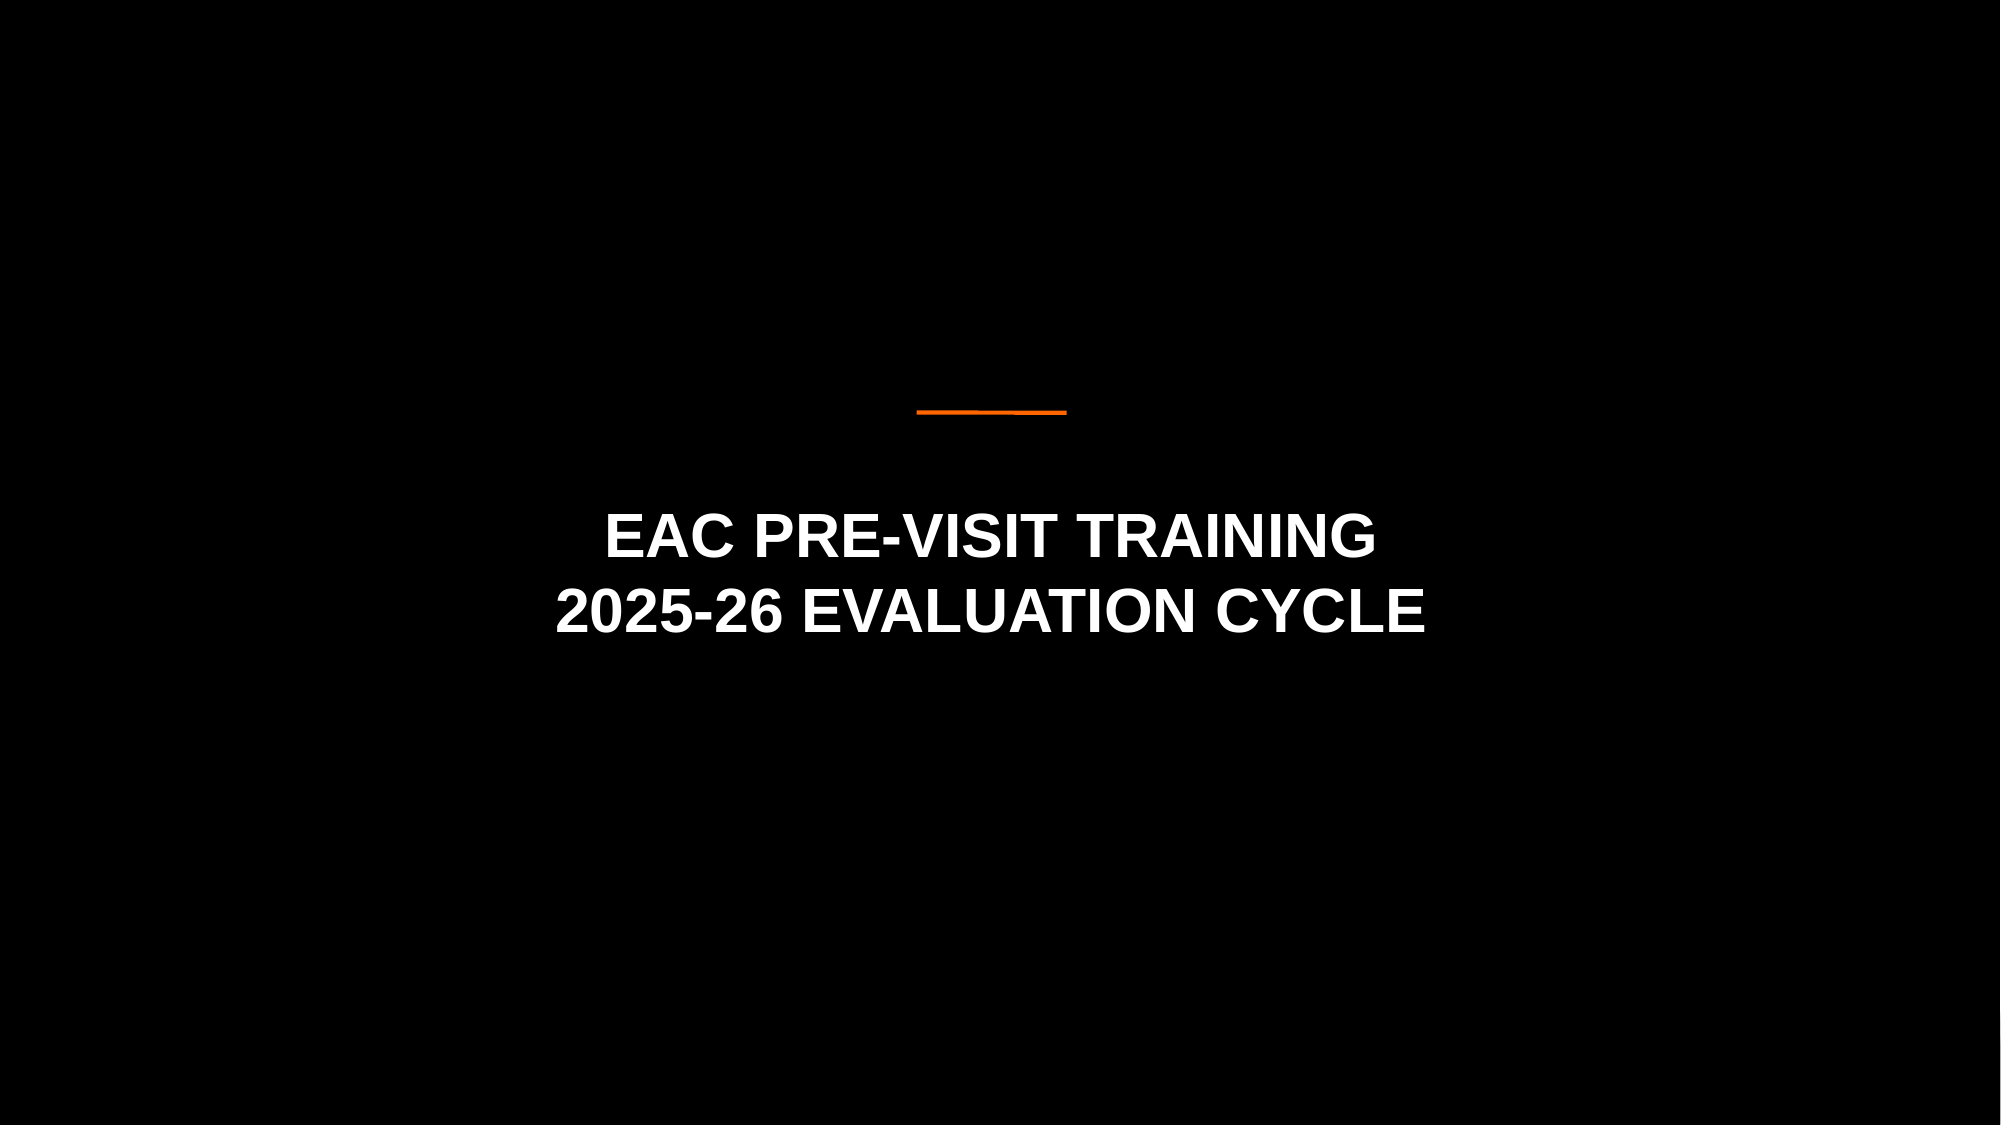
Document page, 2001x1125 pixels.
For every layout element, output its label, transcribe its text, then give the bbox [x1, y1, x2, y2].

title EAC PRE-VISIT TRAINING 2025-26 EVALUATION CYCLE [249, 487, 1734, 625]
